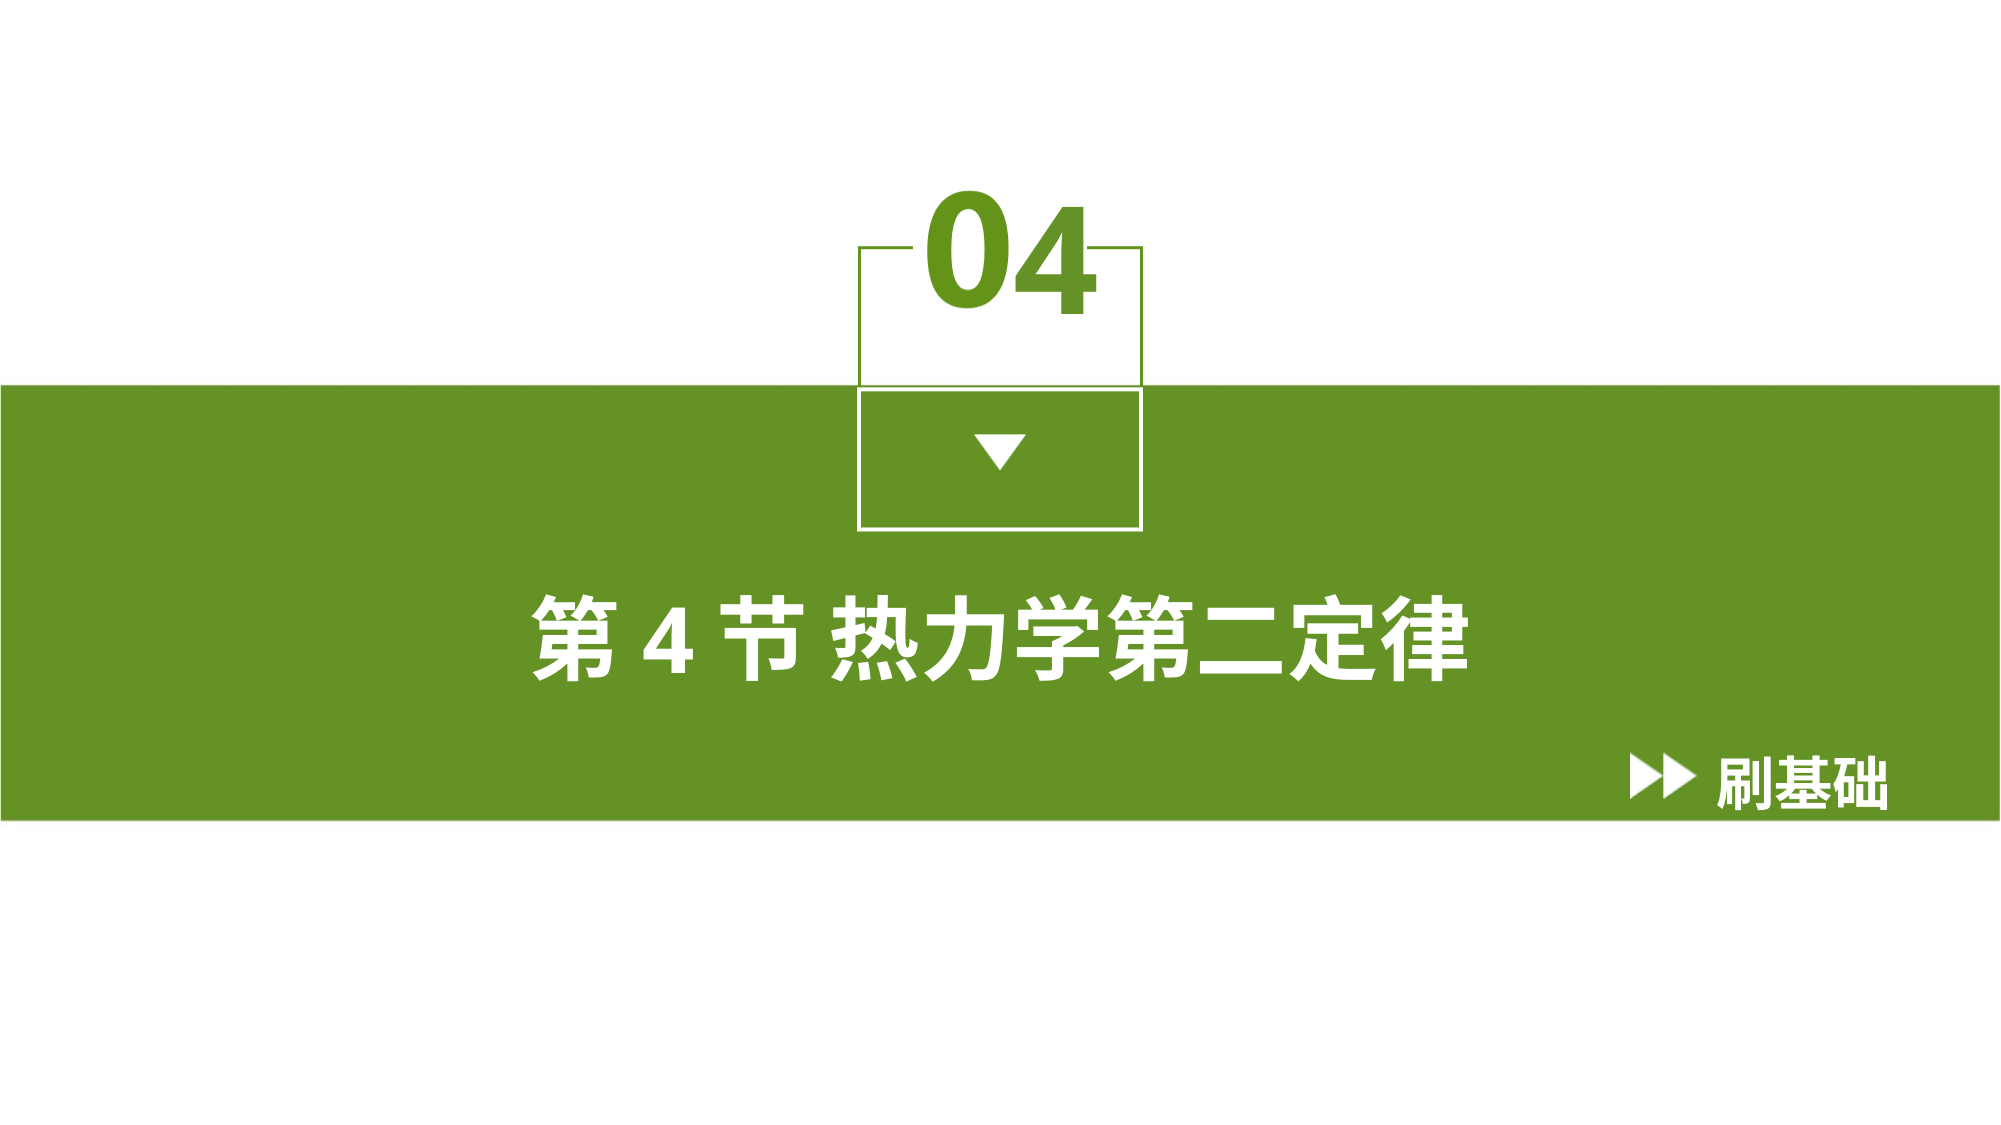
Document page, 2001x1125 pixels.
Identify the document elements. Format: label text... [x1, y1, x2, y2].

picture [0, 0, 2000, 572]
text_box 4 [1013, 156, 1173, 353]
text_box 第4节 热力学第二定律 [0, 572, 2000, 699]
picture [0, 699, 2000, 1125]
text_box 刷基础 [1715, 718, 1997, 812]
